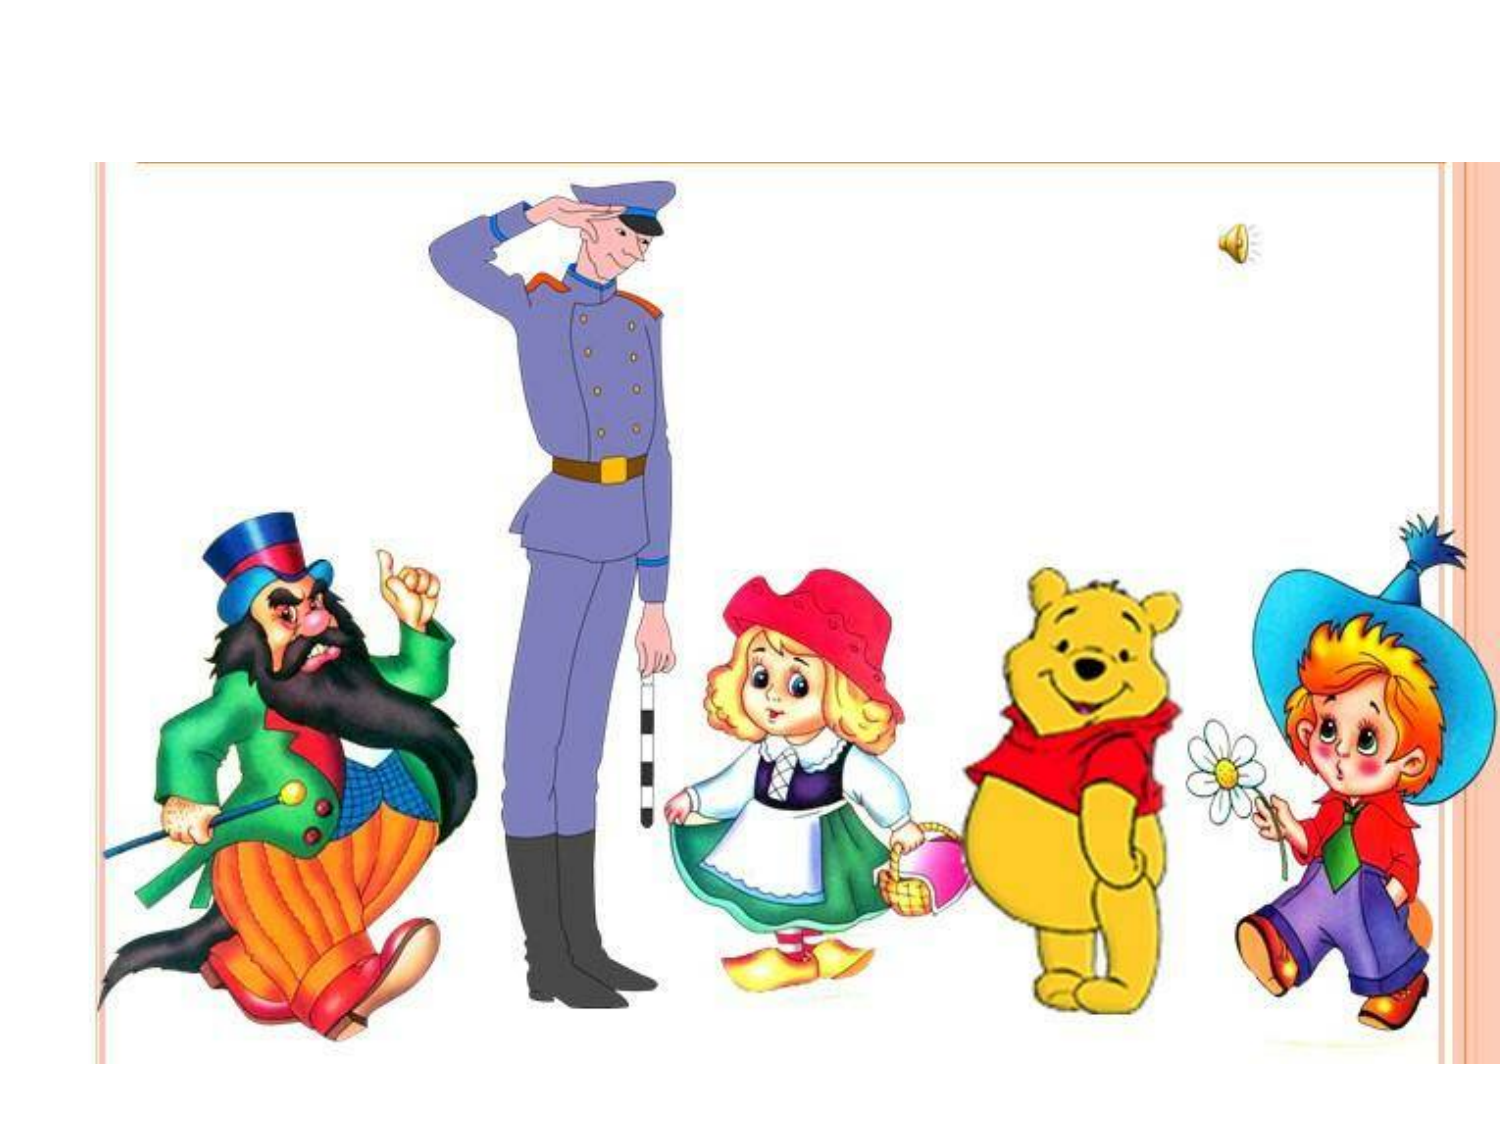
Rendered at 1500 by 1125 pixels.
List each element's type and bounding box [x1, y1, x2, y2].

picture [88, 162, 1500, 1064]
